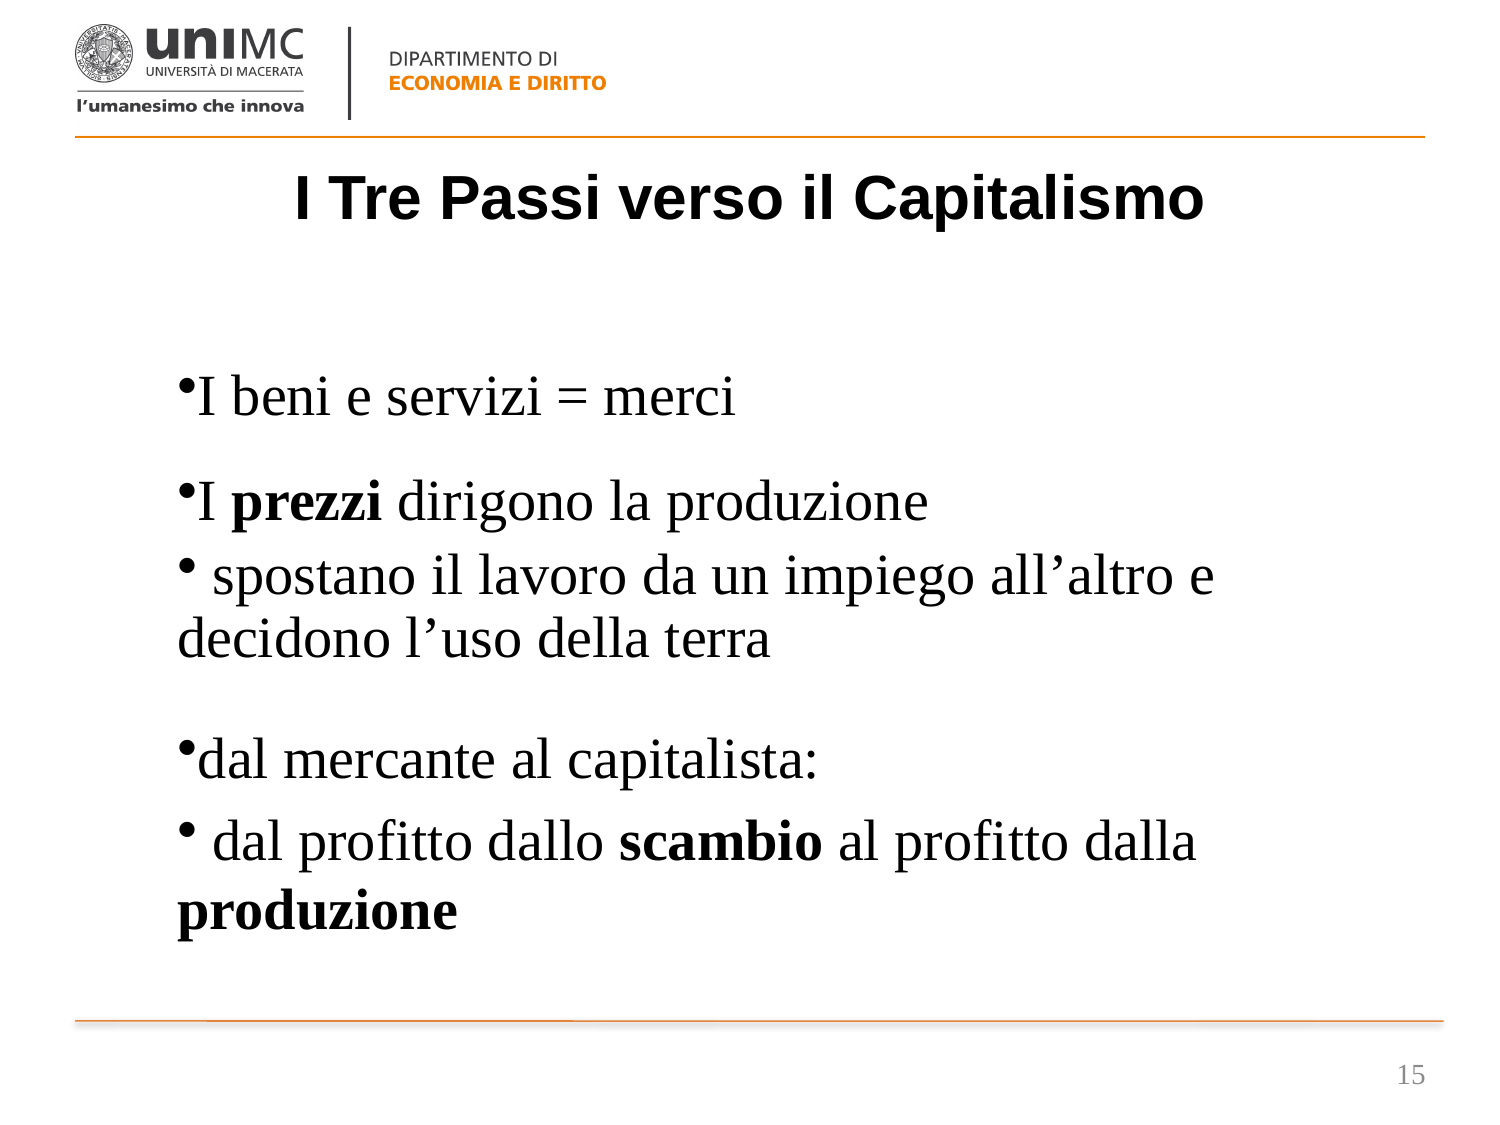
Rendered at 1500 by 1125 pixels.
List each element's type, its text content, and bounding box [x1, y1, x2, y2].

picture [75, 24, 1425, 138]
text_box I beni e servizi = merci [162, 350, 1413, 435]
text_box I prezzi dirigono la produzione spostano il lavoro da un impiego all’altro e decidono l’uso della terra [162, 462, 1450, 678]
title I Tre Passi verso il Capitalismo [75, 149, 1425, 241]
text_box dal mercante al capitalista: dal profitto dallo scambio al profitto dalla produzione [162, 712, 1363, 949]
slide_number 15 [1091, 1042, 1442, 1103]
